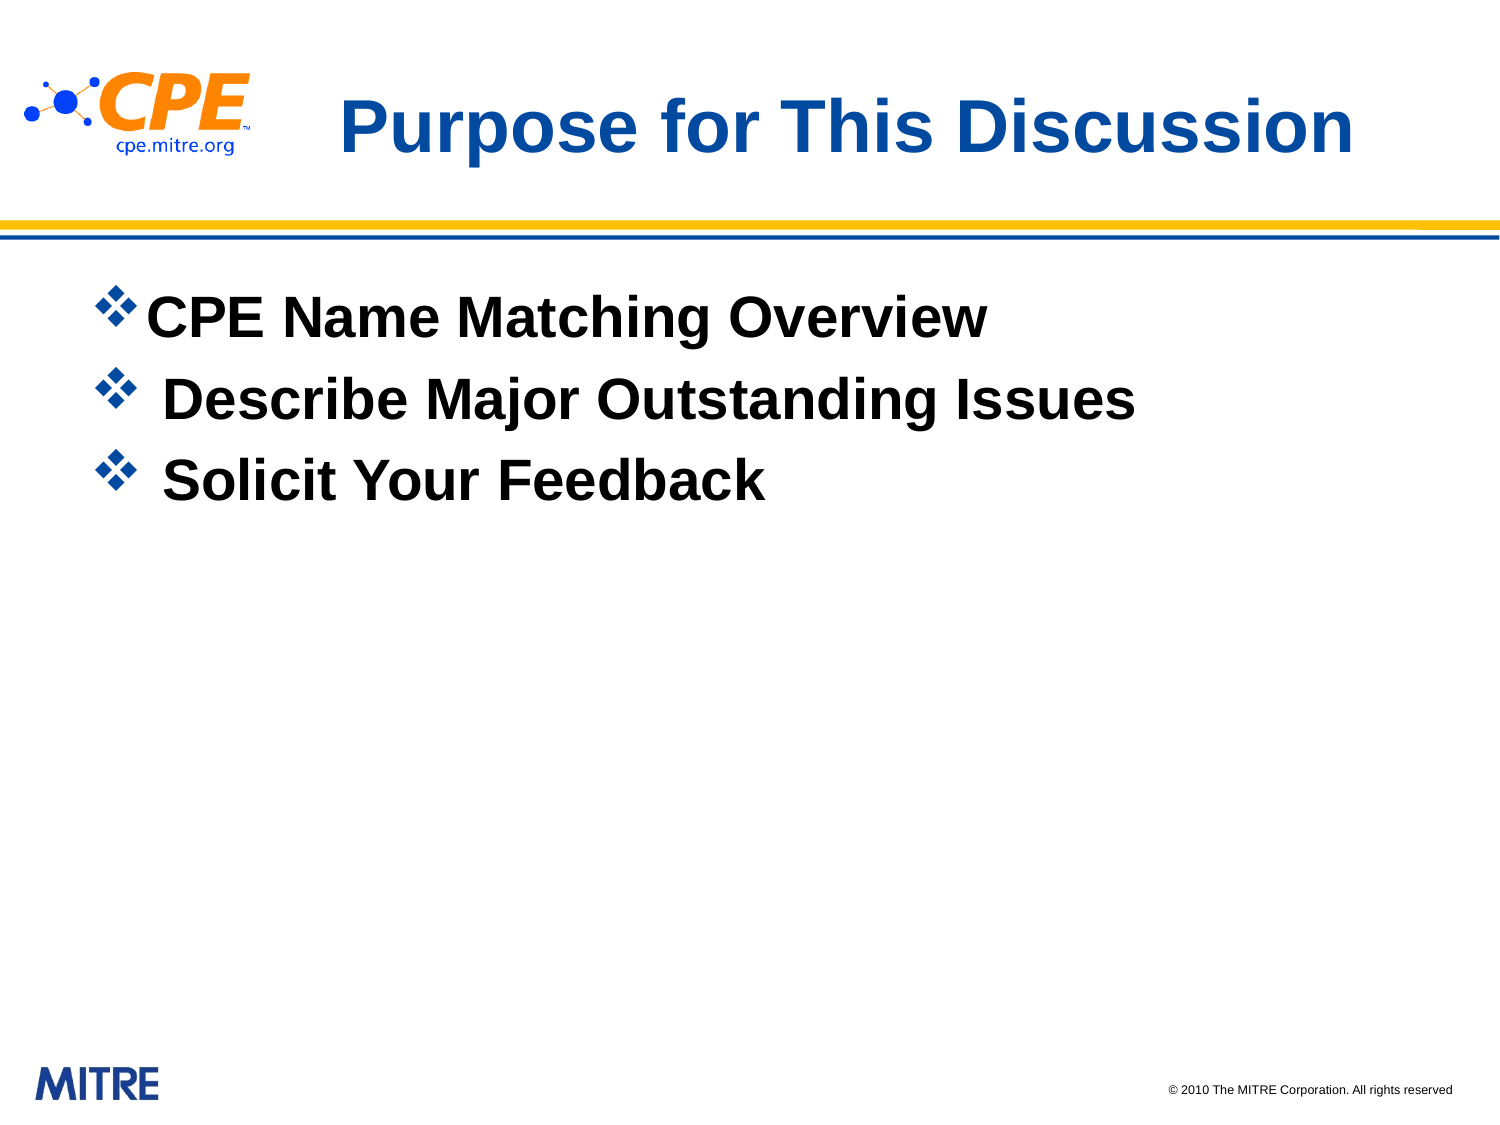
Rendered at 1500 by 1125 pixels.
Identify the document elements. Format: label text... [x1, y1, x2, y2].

title Purpose for This Discussion [324, 44, 1438, 201]
picture [30, 1064, 163, 1106]
list CPE Name Matching Overview Describe Major Outstanding Issues Solicit Your Feedback [74, 271, 1426, 990]
picture [24, 72, 250, 156]
